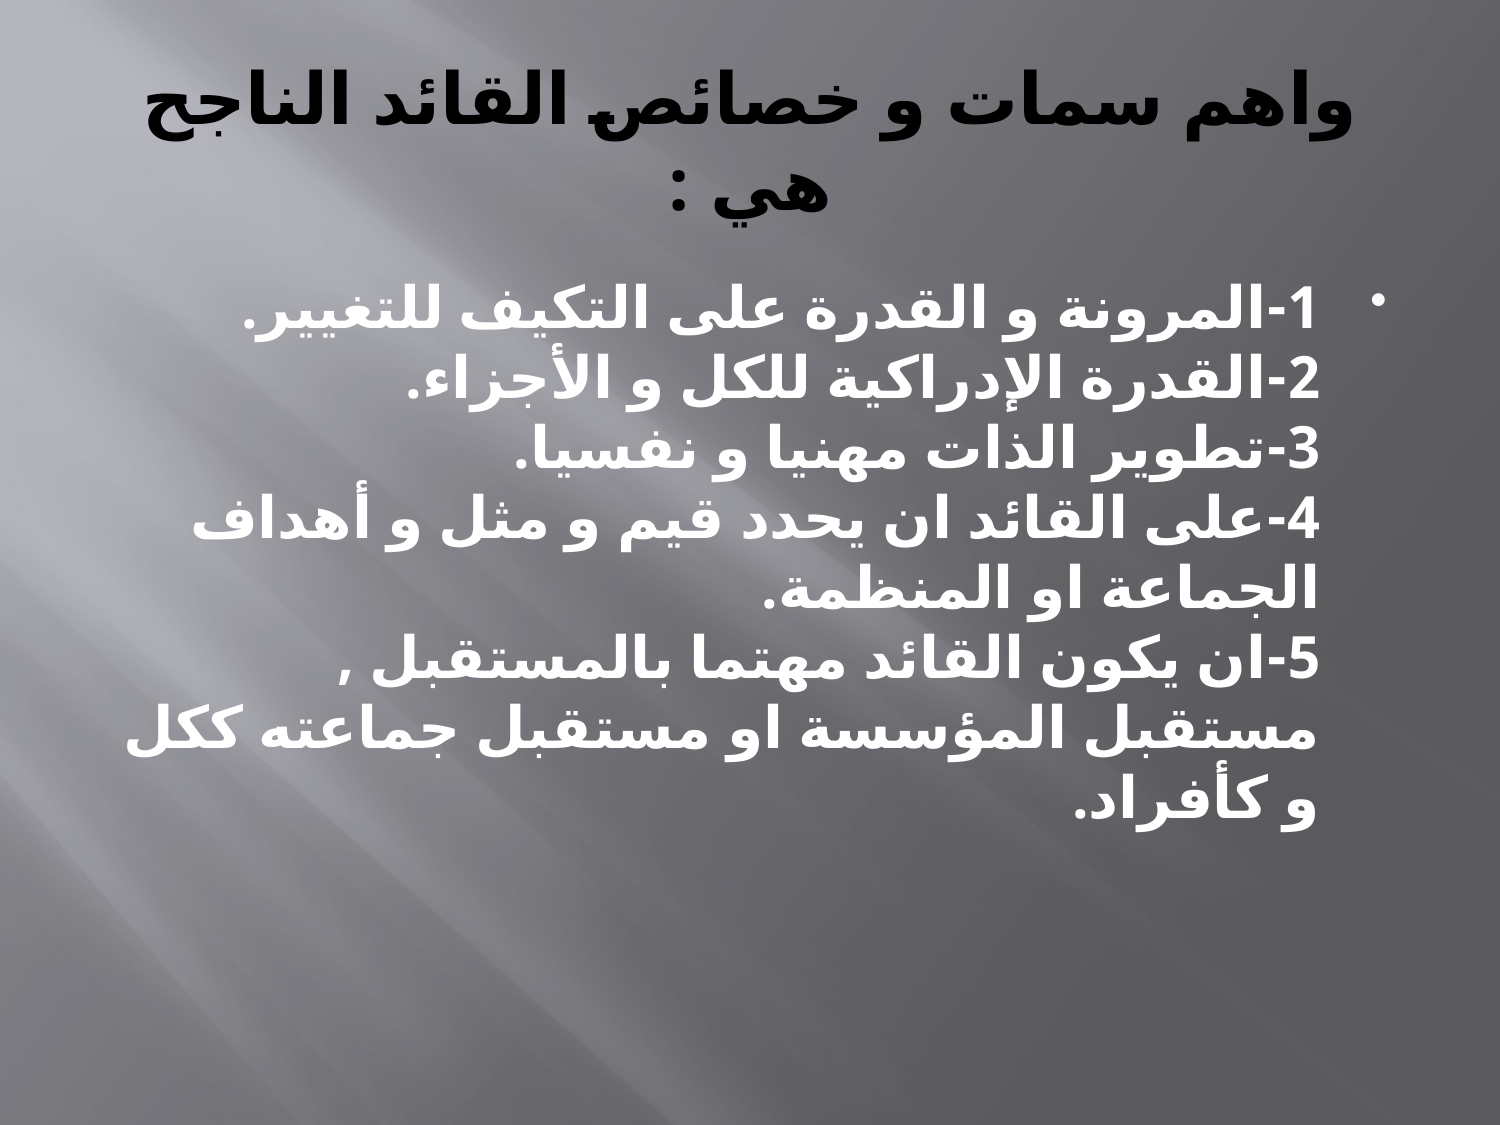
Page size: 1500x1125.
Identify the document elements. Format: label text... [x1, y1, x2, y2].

title واهم سمات و خصائص القائد الناجح هي : [75, 45, 1425, 233]
list 1-المرونة و القدرة على التكيف للتغيير. 2-القدرة الإدراكية للكل و الأجزاء. 3-تطوير الذات مهنيا و نفسيا. 4-على القائد ان يحدد قيم و مثل و أهداف الجماعة او المنظمة. 5-ان يكون القائد مهتما بالمستقبل , مستقبل المؤسسة او مستقبل جماعته ككل و كأفراد. [75, 262, 1425, 1035]
